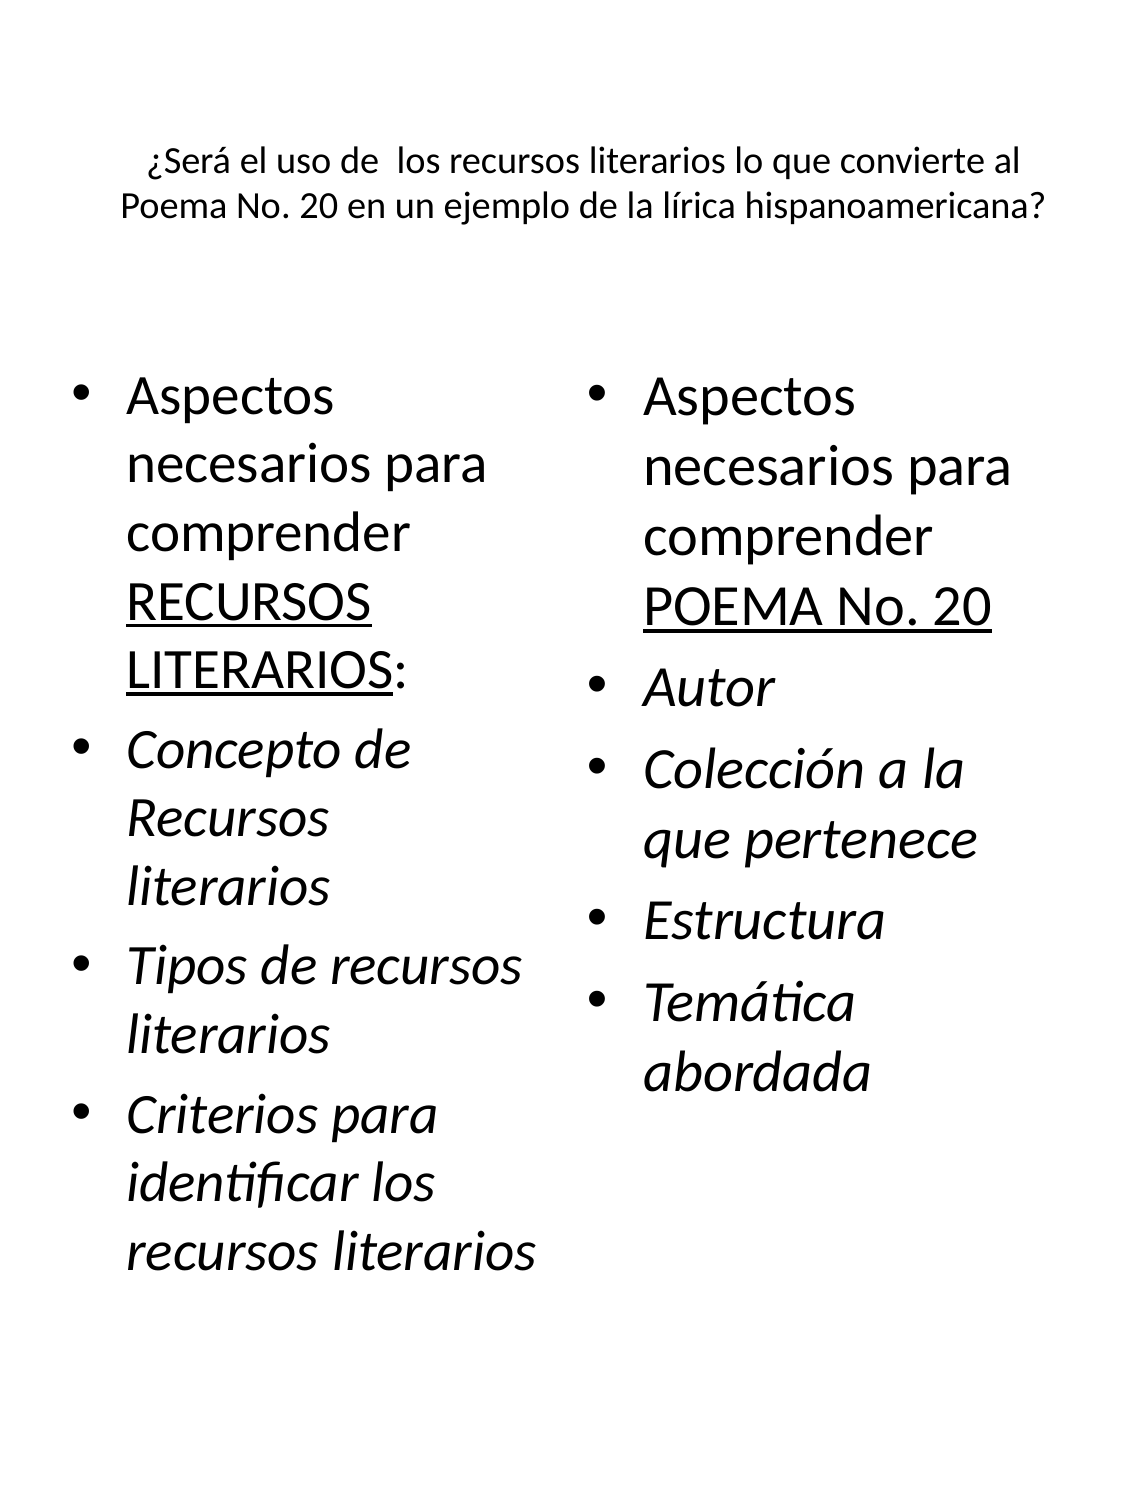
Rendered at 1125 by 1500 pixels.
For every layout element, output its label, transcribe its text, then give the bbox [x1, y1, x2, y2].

list Aspectos necesarios para comprender RECURSOS LITERARIOS: Concepto de Recursos literarios Tipos de recursos literarios Criterios para identificar los recursos literarios [56, 350, 554, 1340]
title ¿Será el uso de los recursos literarios lo que convierte al Poema No. 20 en un ejemplo de la lírica hispanoamericana? [56, 60, 1069, 310]
list Aspectos necesarios para comprender POEMA No. 20 Autor Colección a la que pertenece Estructura Temática abordada [571, 350, 1069, 1340]
